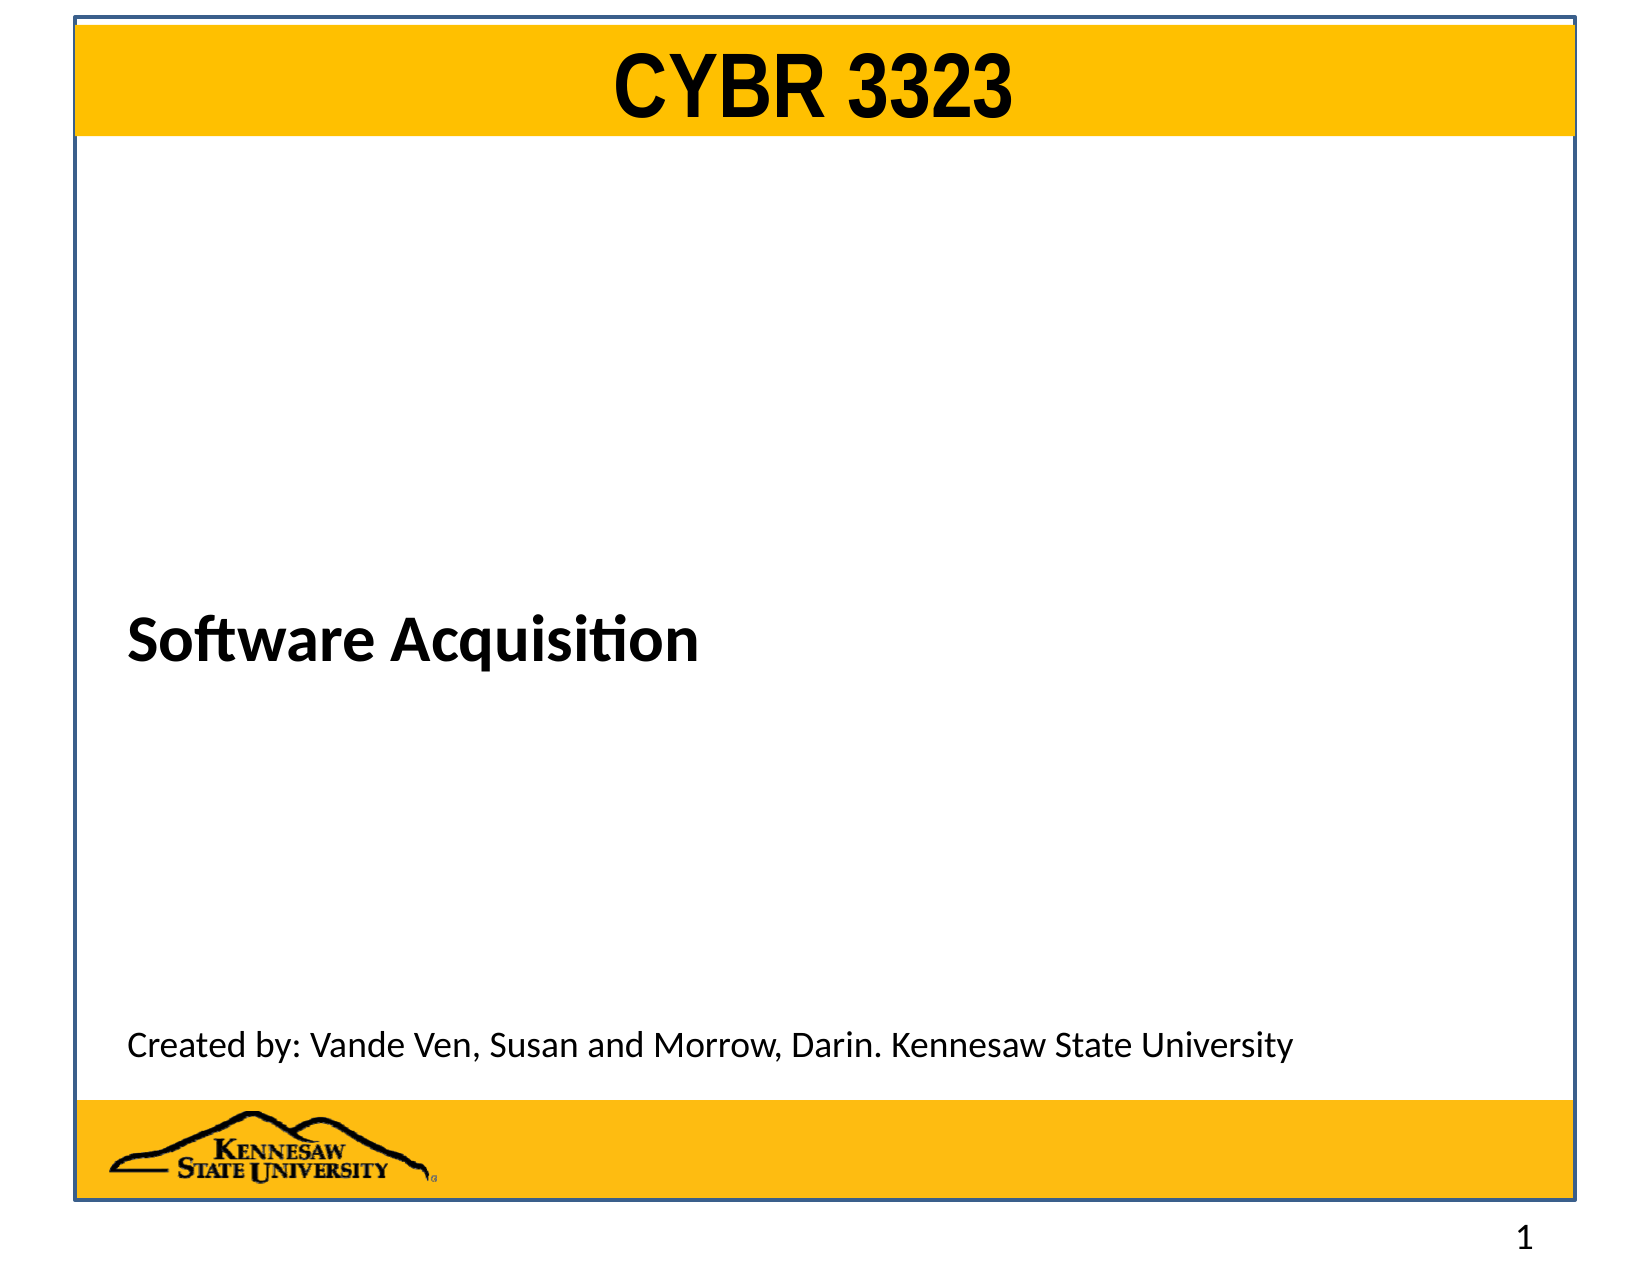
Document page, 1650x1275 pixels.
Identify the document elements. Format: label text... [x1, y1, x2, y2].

text_box Software Acquisition [112, 587, 1575, 682]
text_box Created by: Vande Ven, Susan and Morrow, Darin. Kennesaw State University [112, 1012, 1522, 1073]
picture [108, 1111, 437, 1184]
title CYBR 3323 [75, 24, 1575, 137]
